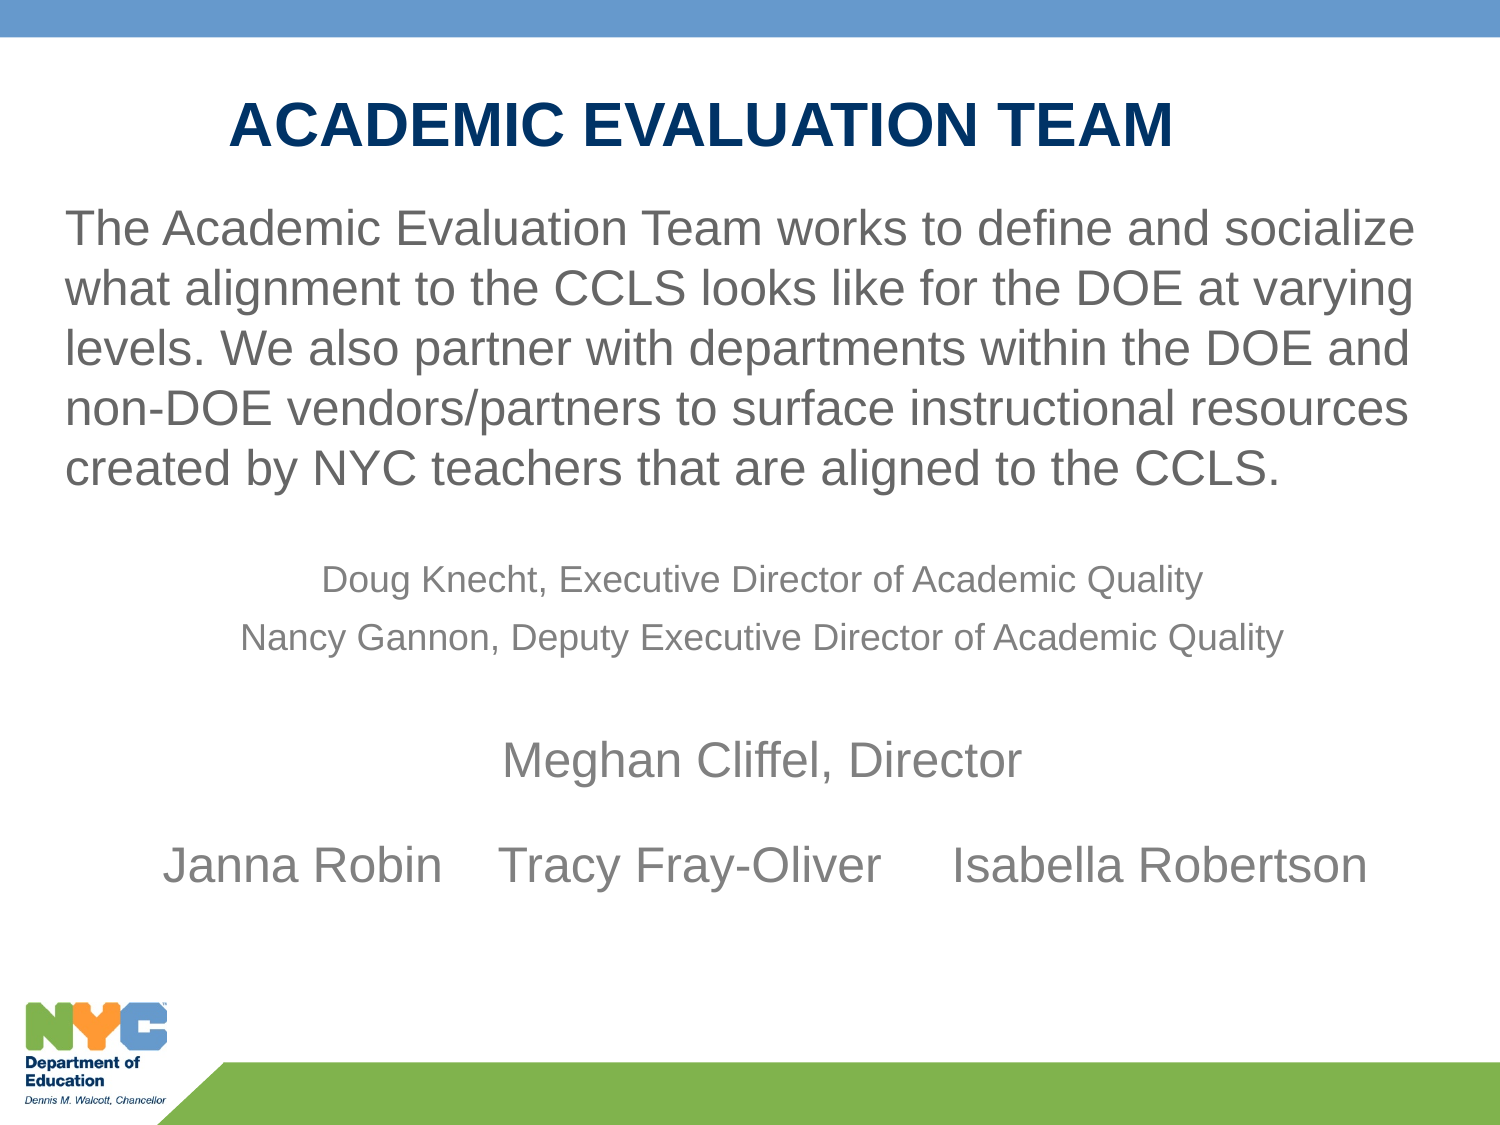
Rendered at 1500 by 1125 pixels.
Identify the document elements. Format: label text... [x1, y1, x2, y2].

title ACADEMIC EVALUATION TEAM [64, 61, 1340, 167]
text_box The Academic Evaluation Team works to define and socialize what alignment to the CCLS looks like for the DOE at varying levels. We also partner with departments within the DOE and non-DOE vendors/partners to surface instructional resources created by NYC teachers that are aligned to the CCLS. Doug Knecht, Executive Director of Academic Quality Nancy Gannon, Deputy Executive Director of Academic Quality Meghan Cliffel, Director Janna Robin Tracy Fray-Oliver Isabella Robertson [49, 188, 1475, 1125]
picture [24, 1002, 49, 1105]
